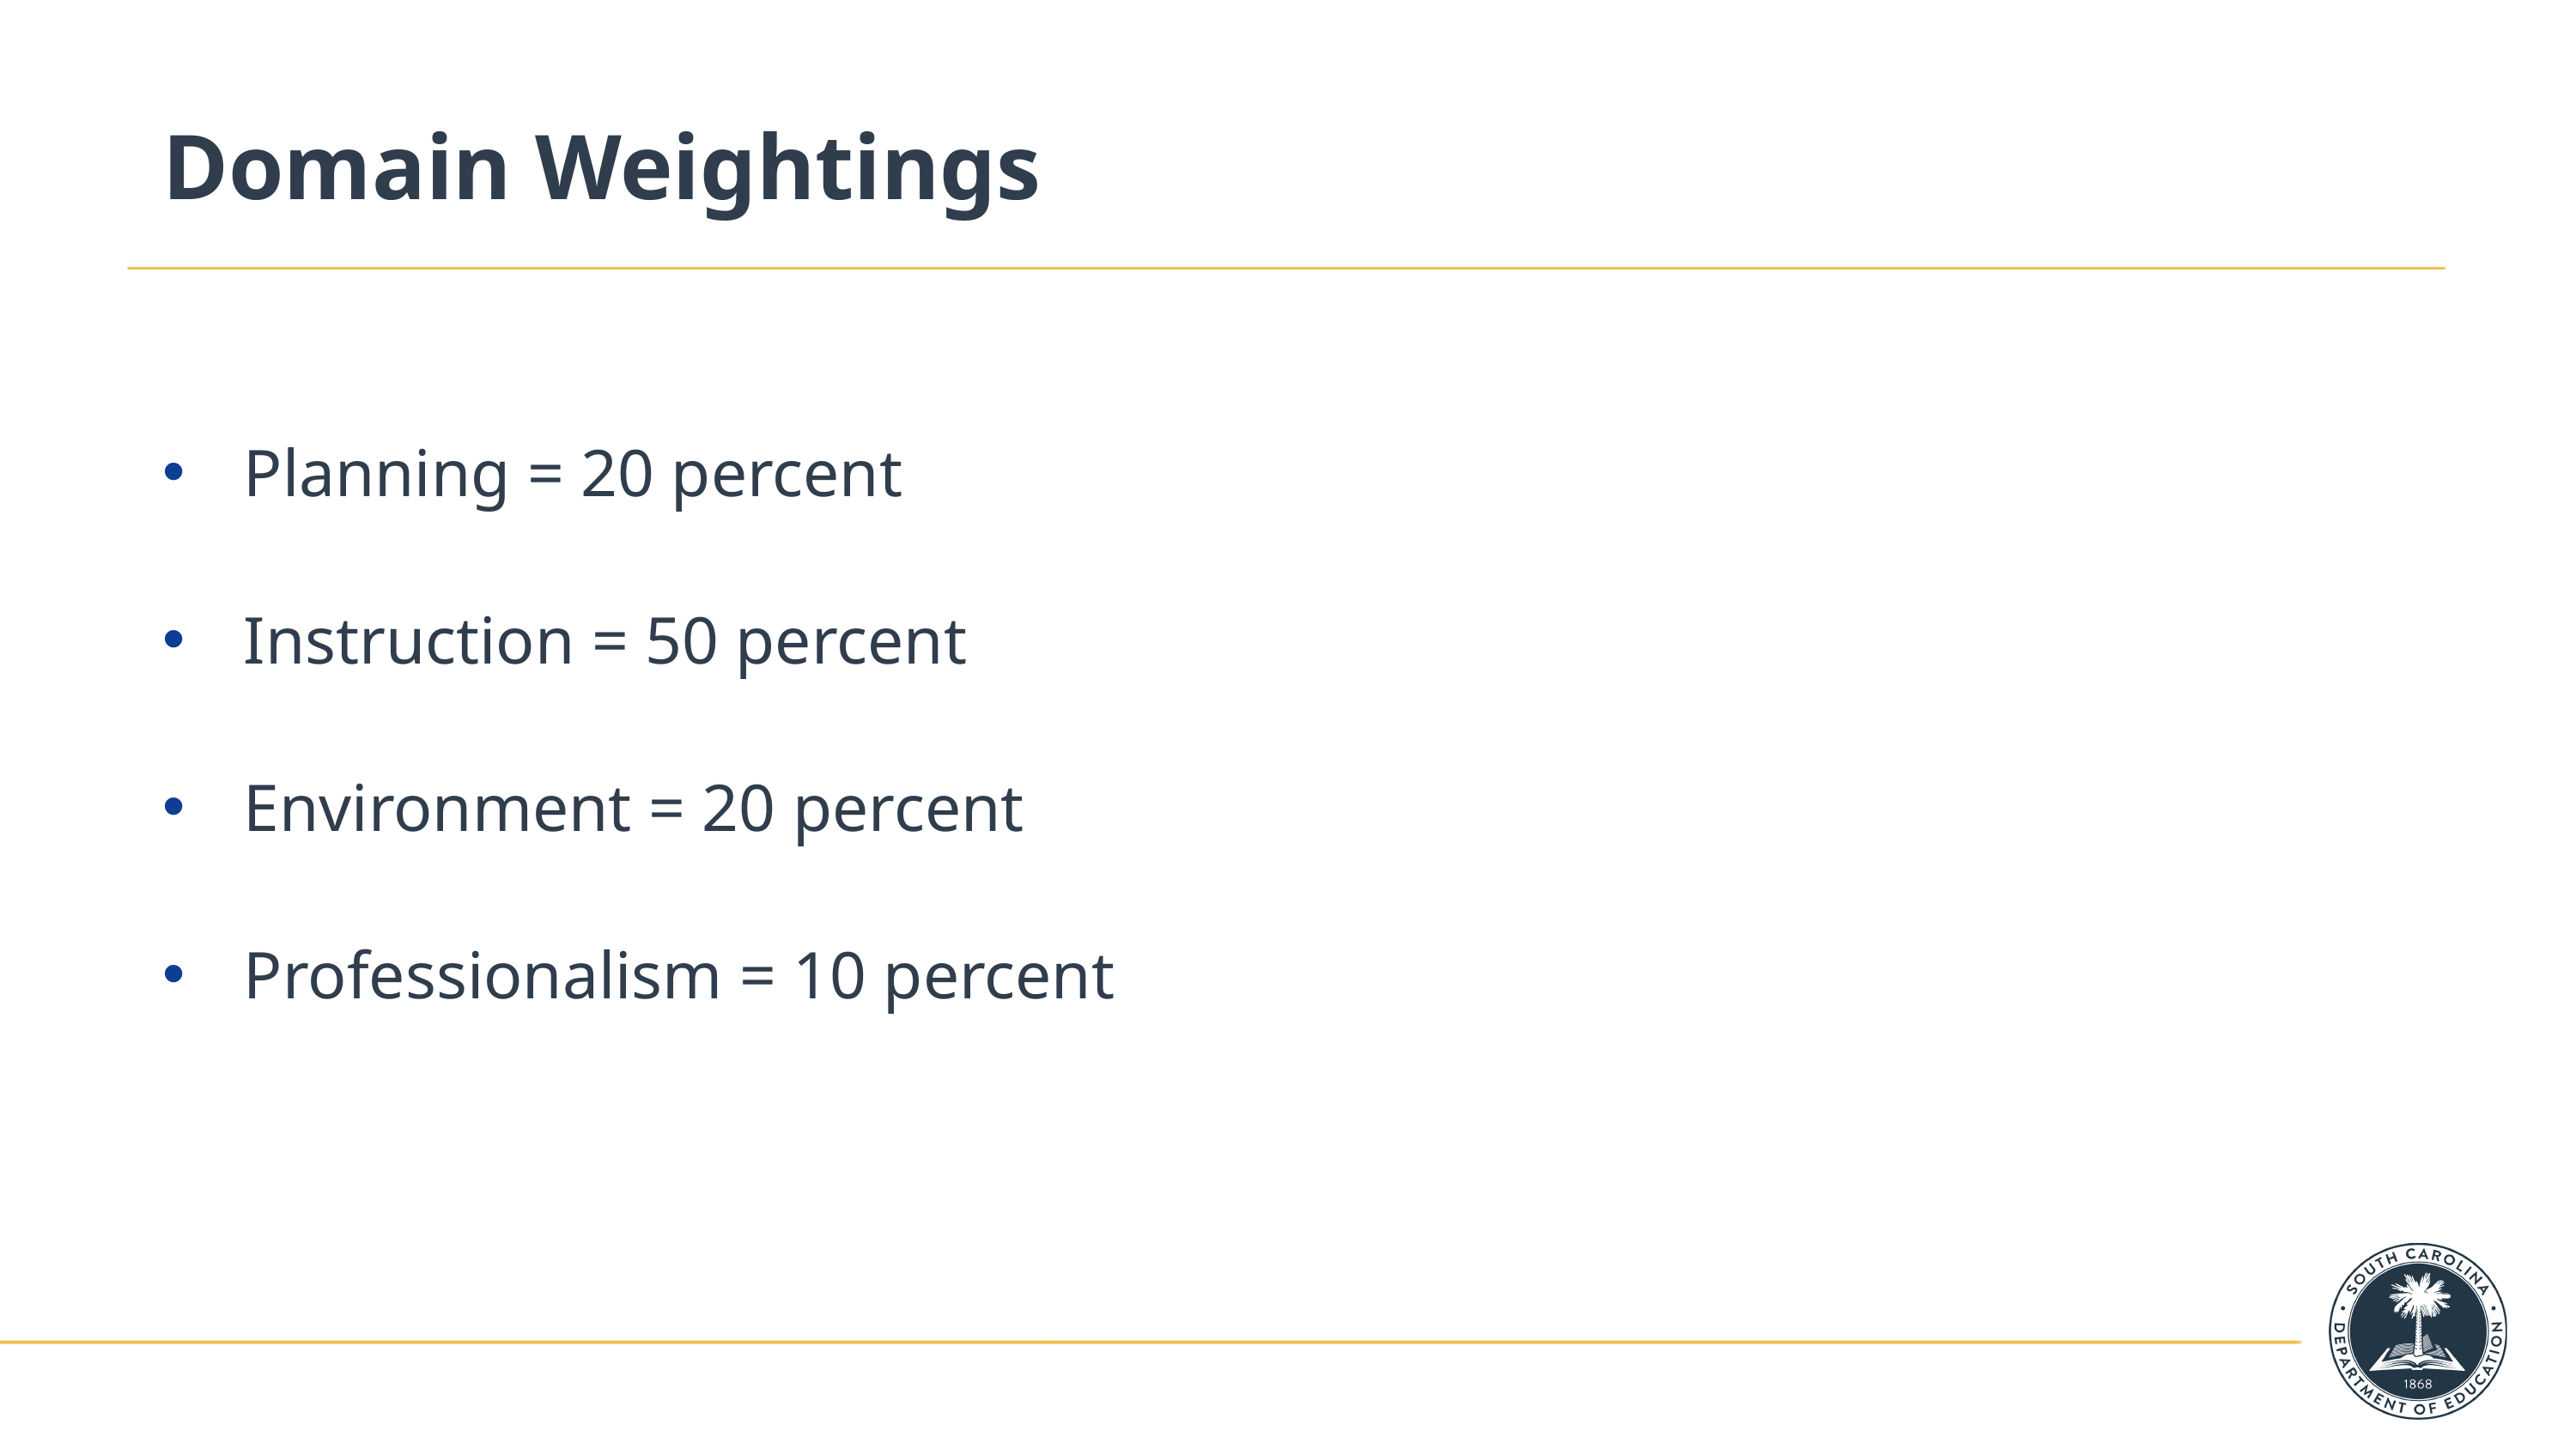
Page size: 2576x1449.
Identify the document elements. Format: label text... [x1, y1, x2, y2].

title Domain Weightings [149, 104, 2467, 258]
list Planning = 20 percent Instruction = 50 percent Environment = 20 percent Professionalism = 10 percent [149, 349, 1879, 1191]
picture [2329, 1243, 2507, 1420]
